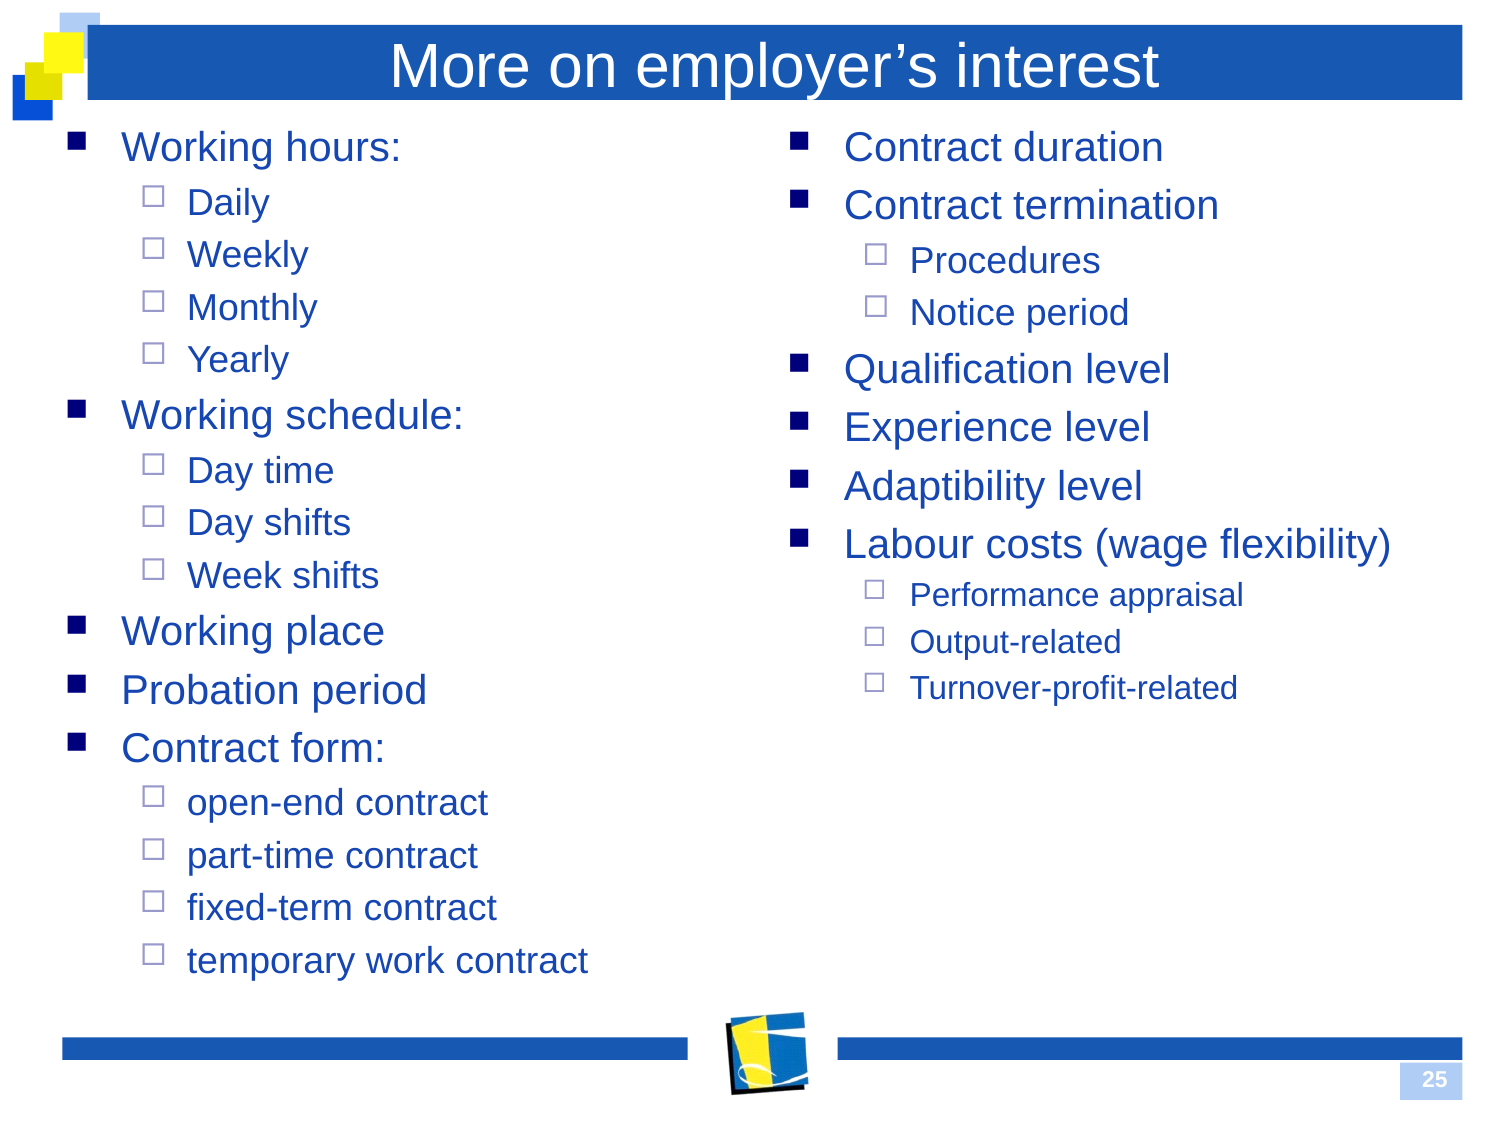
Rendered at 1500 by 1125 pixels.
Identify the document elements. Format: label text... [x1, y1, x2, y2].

title More on employer’s interest [87, 24, 1463, 101]
slide_number 25 [1399, 1062, 1463, 1101]
list Contract duration Contract termination Procedures Notice period Qualification level Experience level Adaptibility level Labour costs (wage flexibility) Performance appraisal Output-related Turnover-profit-related [772, 112, 1471, 1026]
list Working hours: Daily Weekly Monthly Yearly Working schedule: Day time Day shifts Week shifts Working place Probation period Contract form: open-end contract part-time contract fixed-term contract temporary work contract [49, 112, 748, 1026]
